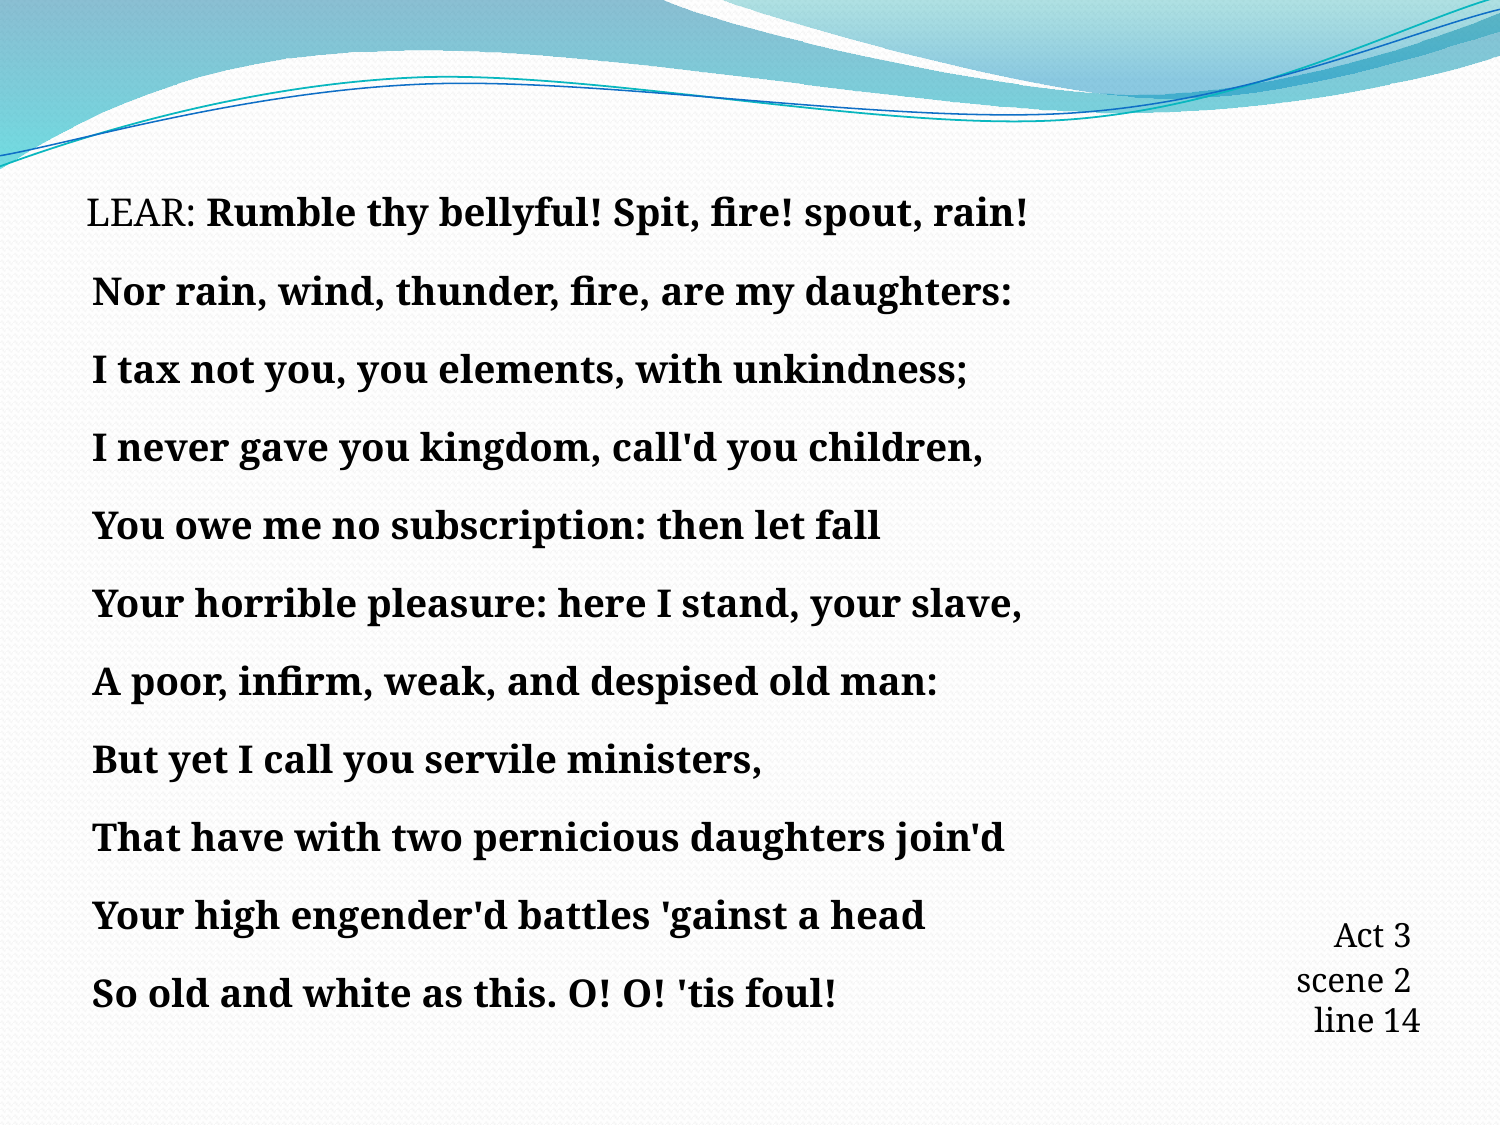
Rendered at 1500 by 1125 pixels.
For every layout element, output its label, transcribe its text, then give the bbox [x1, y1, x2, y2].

list LEAR: Rumble thy bellyful! Spit, fire! spout, rain! Nor rain, wind, thunder, fire, are my daughters: I tax not you, you elements, with unkindness; I never gave you kingdom, call'd you children, You owe me no subscription: then let fall Your horrible pleasure: here I stand, your slave, A poor, infirm, weak, and despised old man: But yet I call you servile ministers, That have with two pernicious daughters join'd Your high engender'd battles 'gainst a head So old and white as this. O! O! 'tis foul! [41, 149, 1211, 1106]
text_box Act 3 scene 2 line 14 [1104, 881, 1436, 1091]
